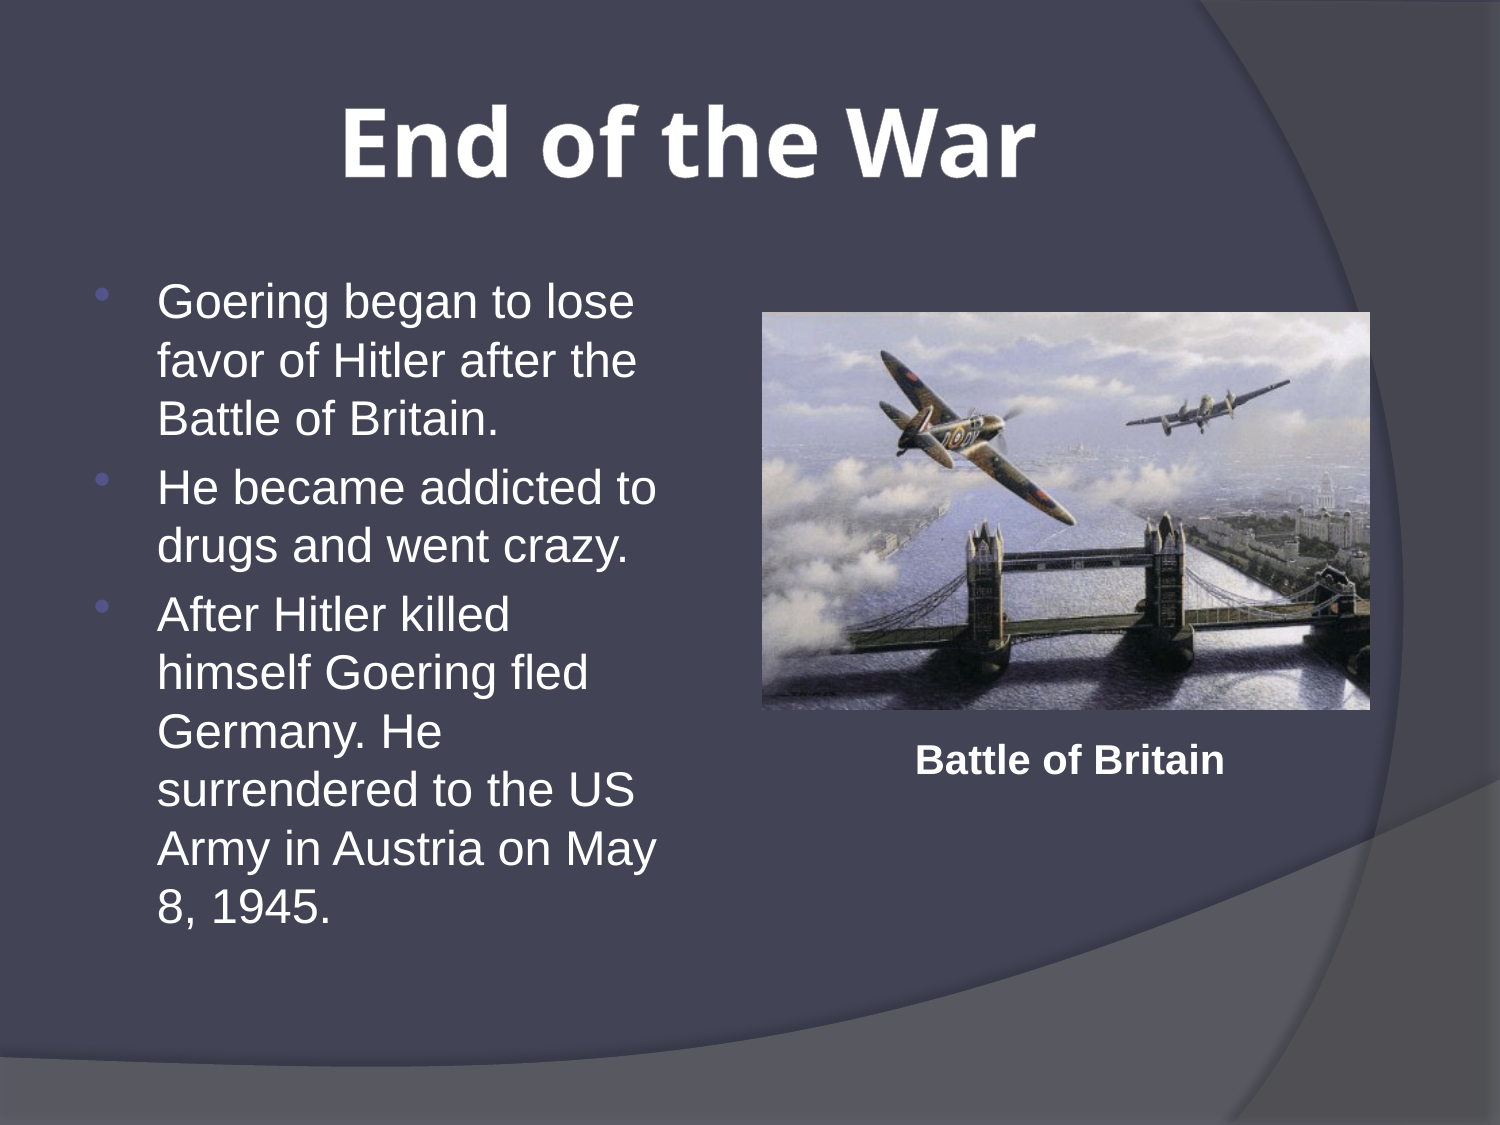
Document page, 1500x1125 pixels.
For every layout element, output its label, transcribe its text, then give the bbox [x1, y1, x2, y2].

title End of the War [75, 45, 1300, 233]
list Goering began to lose favor of Hitler after the Battle of Britain. He became addicted to drugs and went crazy. After Hitler killed himself Goering fled Germany. He surrendered to the US Army in Austria on May 8, 1945. [75, 262, 675, 1005]
text_box Battle of Britain [899, 725, 1275, 790]
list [762, 312, 1370, 710]
